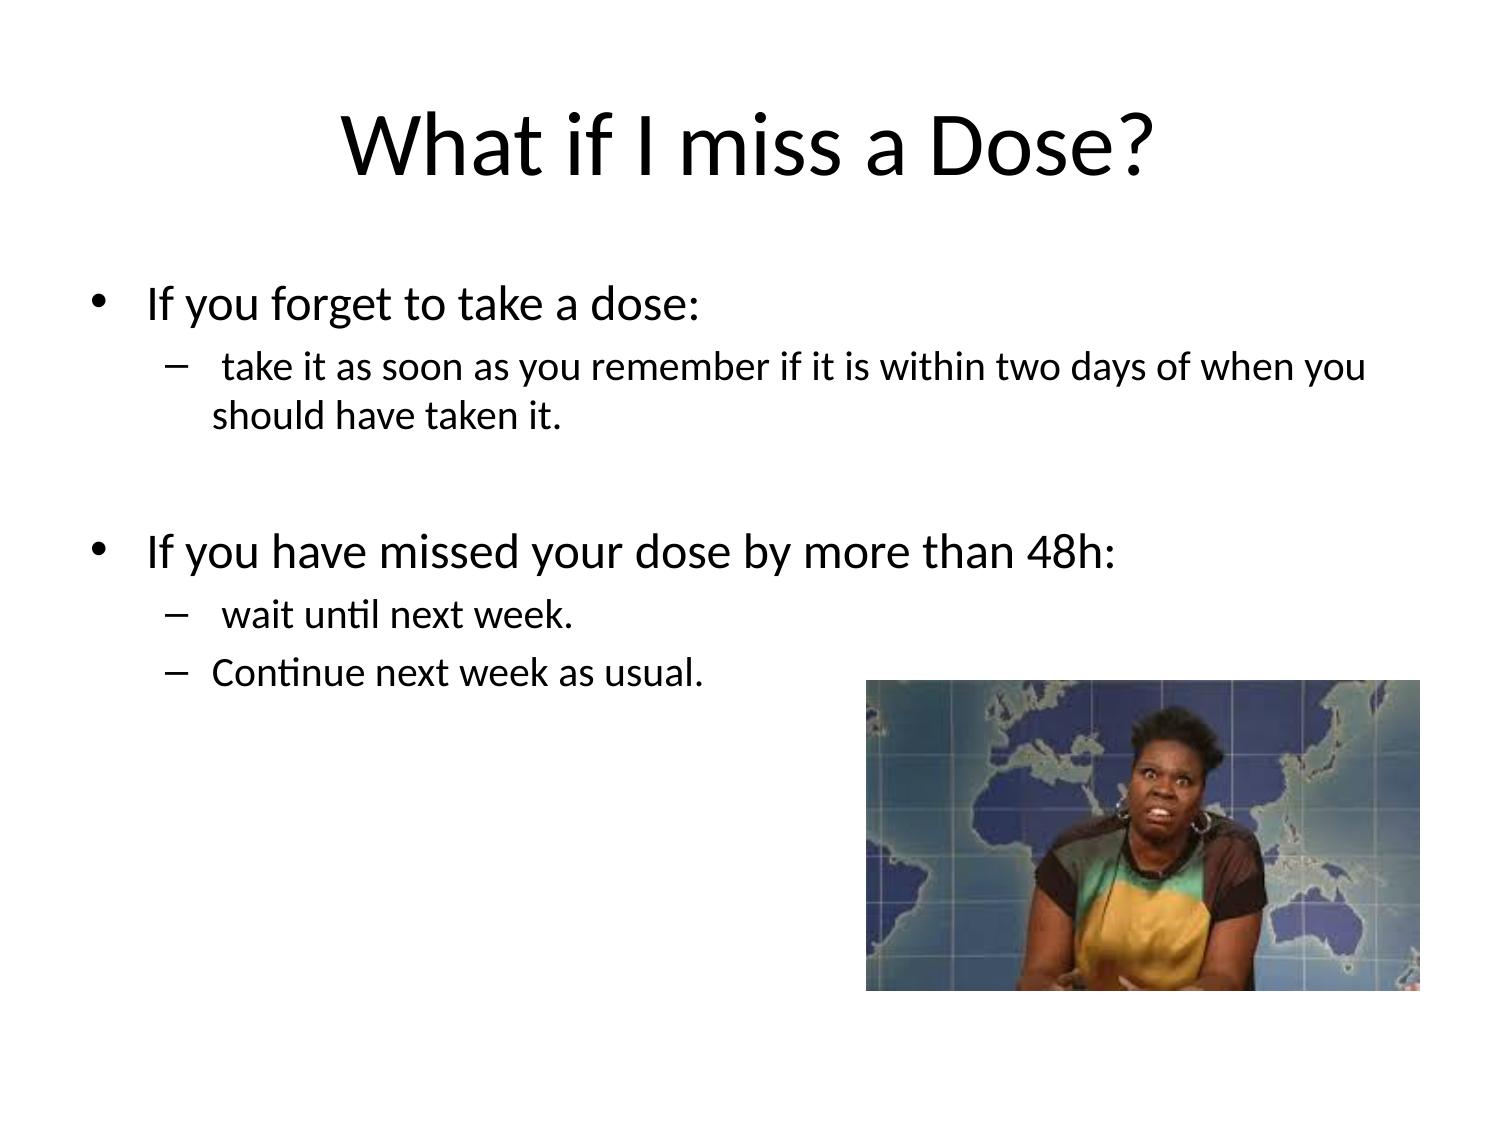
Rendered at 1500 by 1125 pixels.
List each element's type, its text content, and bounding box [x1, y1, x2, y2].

title What if I miss a Dose? [75, 45, 1425, 233]
list If you forget to take a dose: take it as soon as you remember if it is within two days of when you should have taken it. If you have missed your dose by more than 48h: wait until next week. Continue next week as usual. [75, 262, 1425, 1005]
picture [866, 680, 1420, 991]
